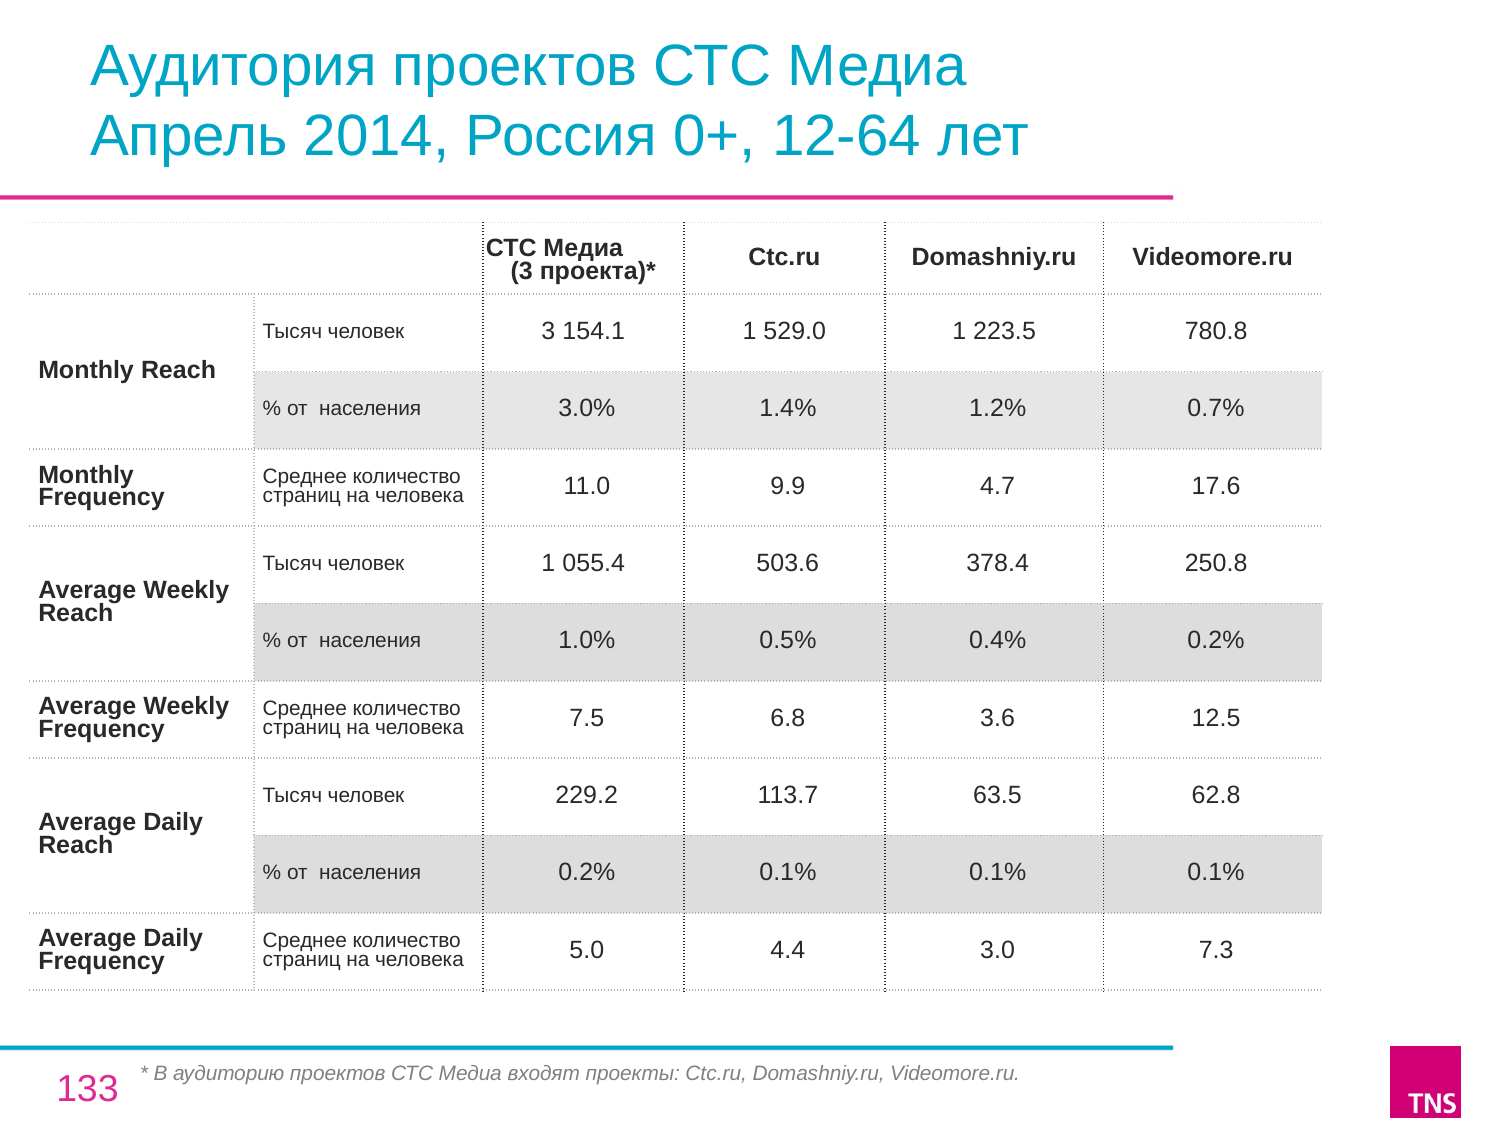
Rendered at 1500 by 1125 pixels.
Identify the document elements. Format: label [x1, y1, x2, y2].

table_cell [29, 294, 1322, 990]
text_box [124, 1052, 1463, 1092]
title [74, 8, 1476, 187]
table_header [29, 223, 1322, 294]
picture [0, 0, 1500, 1125]
slide_number [40, 1055, 392, 1125]
